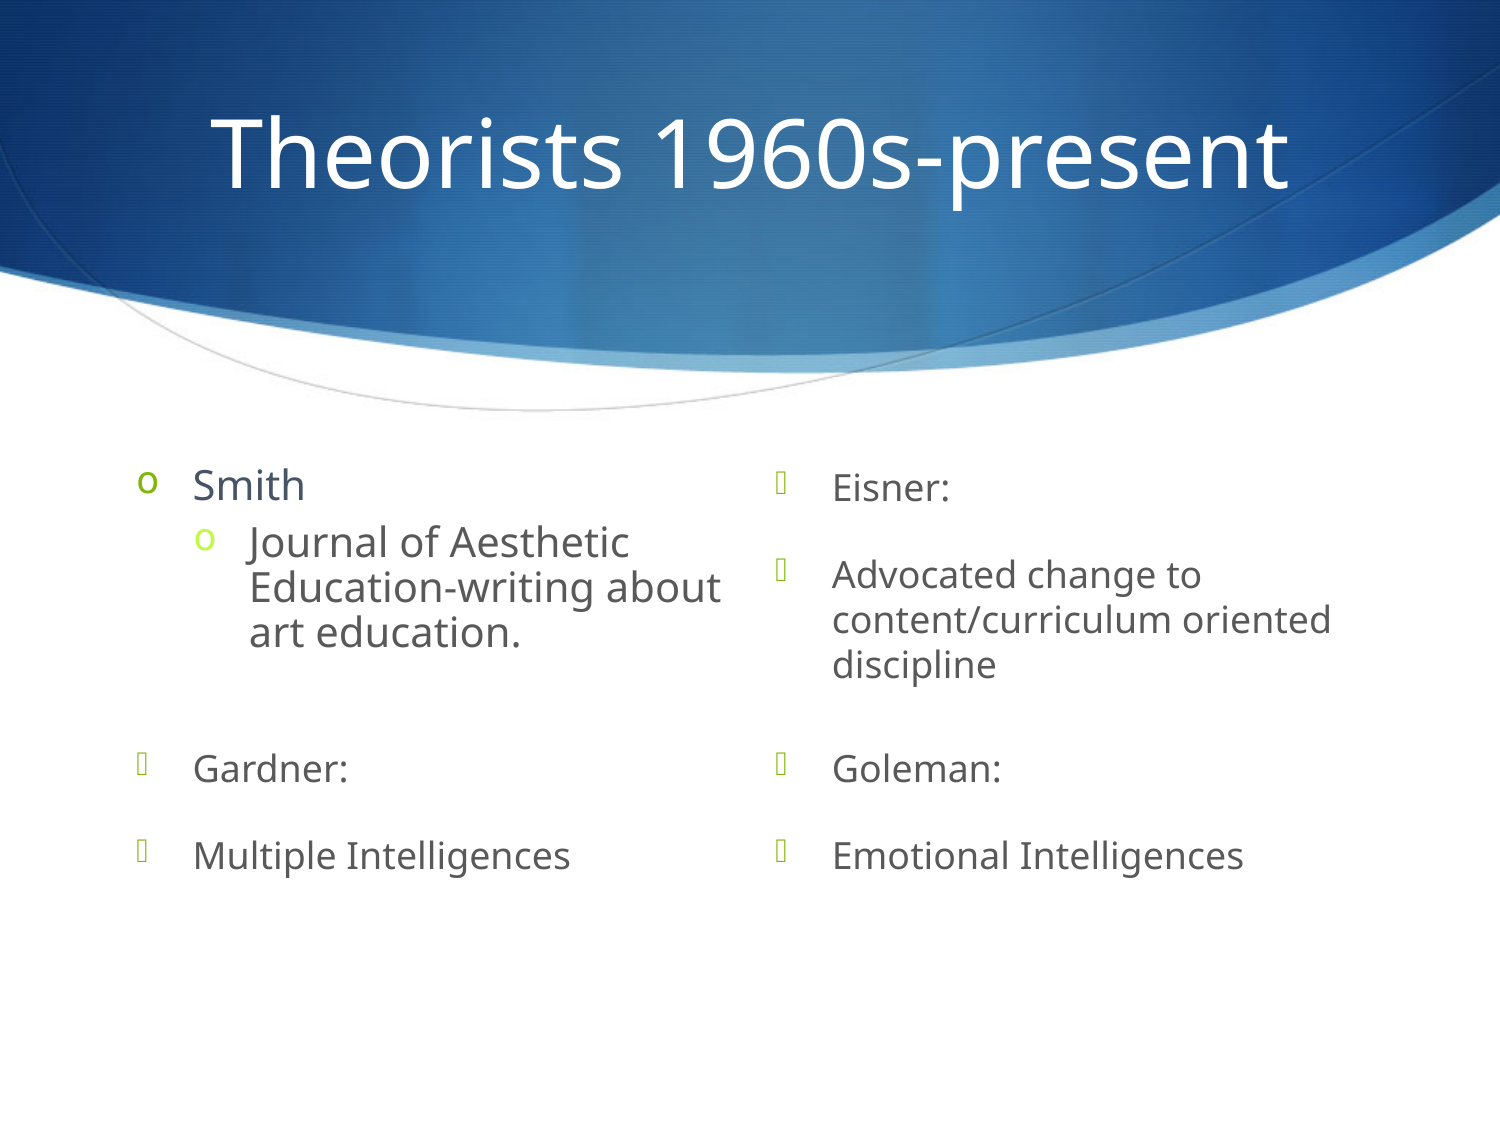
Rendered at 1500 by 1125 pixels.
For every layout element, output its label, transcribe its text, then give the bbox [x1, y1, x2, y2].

picture [0, 0, 1500, 1125]
list Eisner: Advocated change to content/curriculum oriented discipline [760, 456, 1379, 712]
list Goleman: Emotional Intelligences [760, 737, 1379, 993]
list Gardner: Multiple Intelligences [121, 737, 740, 993]
title Theorists 1960s-present [75, 56, 1425, 245]
list Smith Journal of Aesthetic Education-writing about art education. [121, 456, 740, 712]
